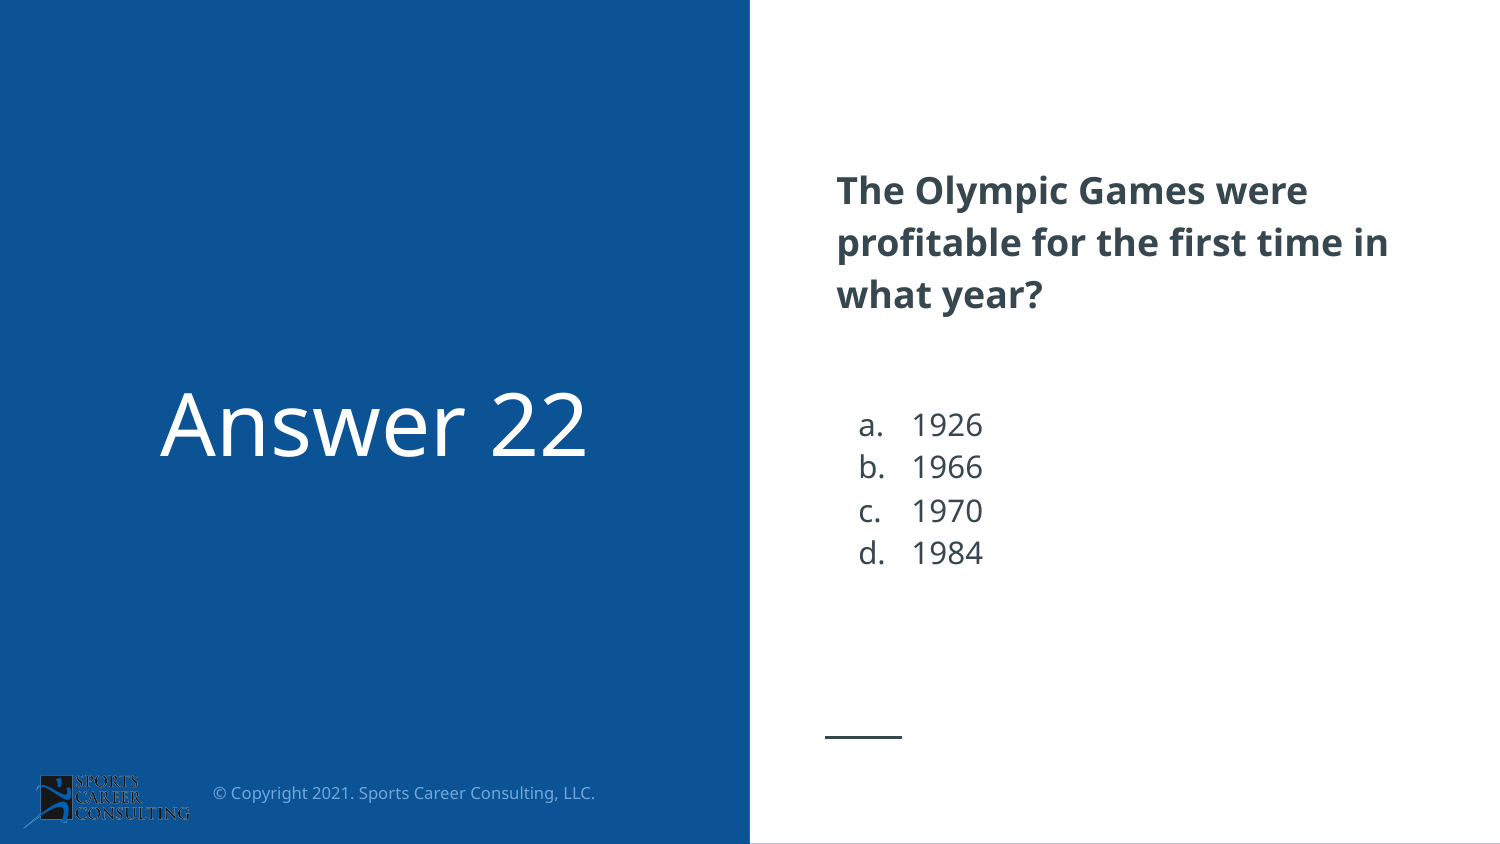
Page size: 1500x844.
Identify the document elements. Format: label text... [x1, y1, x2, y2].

text_box © Copyright 2021. Sports Career Consulting, LLC. [197, 767, 750, 838]
title Answer 22 [43, 298, 708, 546]
picture [22, 774, 190, 829]
list The Olympic Games were profitable for the first time in what year? 1926 1966 1970 1984 [821, 118, 1466, 725]
